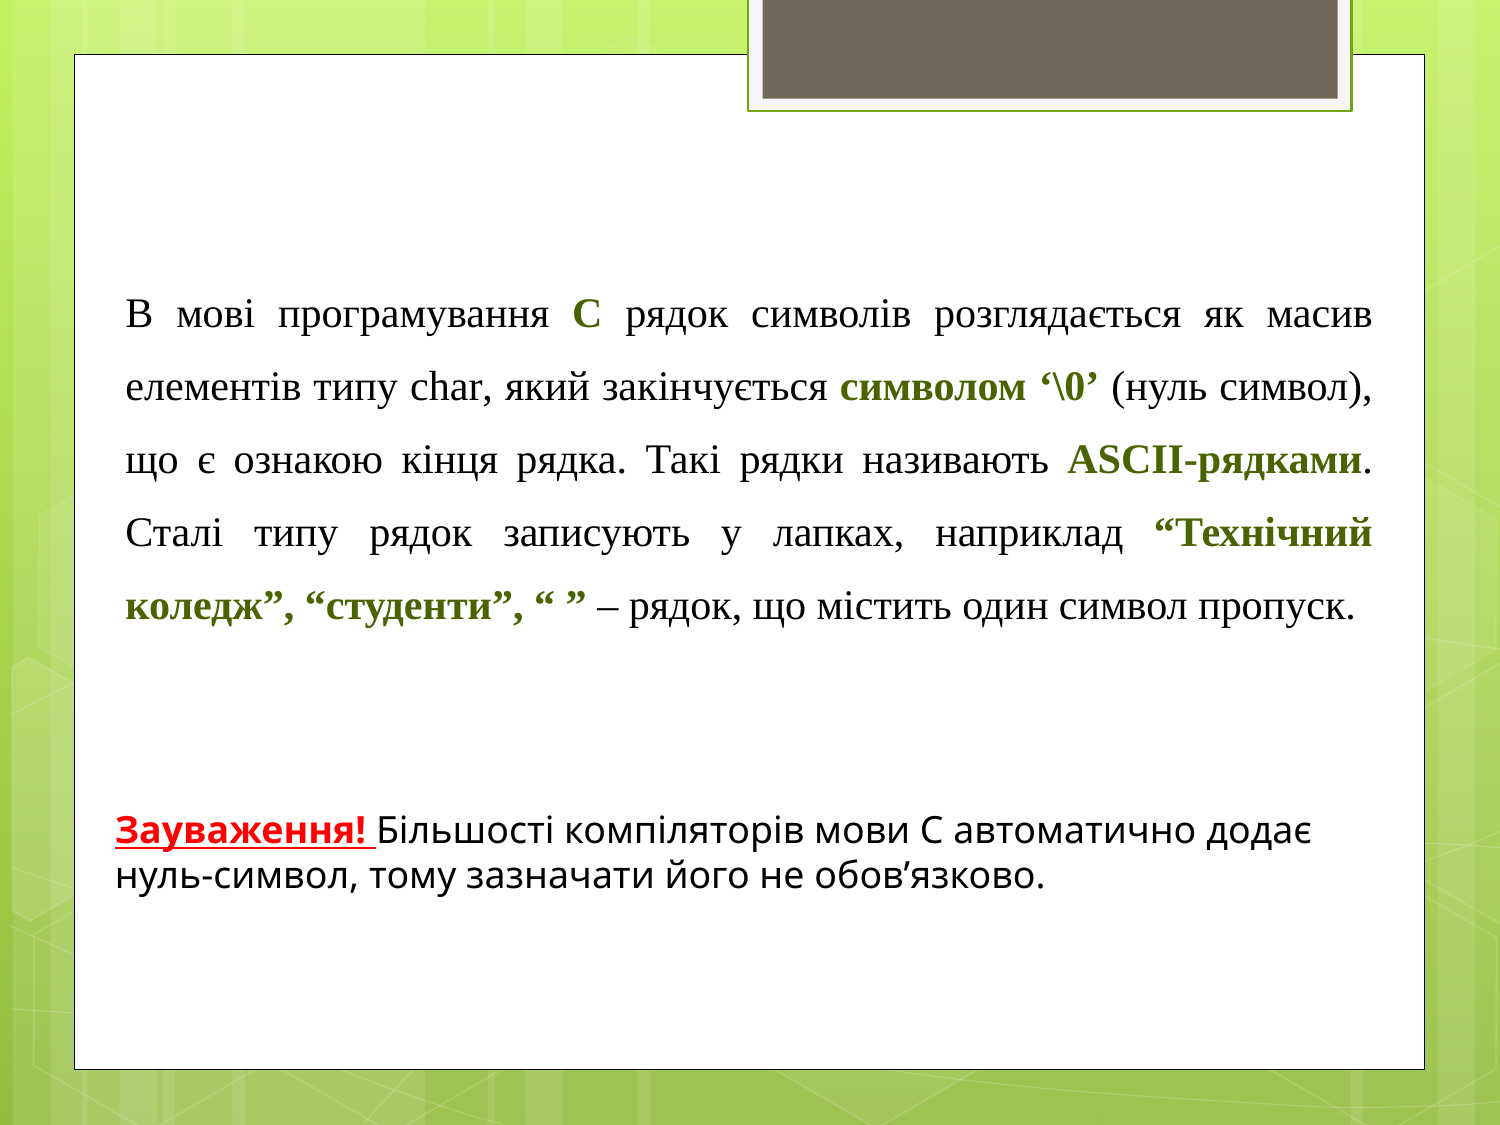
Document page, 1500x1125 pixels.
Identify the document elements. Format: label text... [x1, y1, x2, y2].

list В мові програмування С рядок символів розглядається як масив елементів типу char, який закінчується символом ‘\0’ (нуль символ), що є ознакою кінця рядка. Такі рядки називають ASCII-рядками. Сталі типу рядок записують у лапках, наприклад “Технічний коледж”, “студенти”, “ ” – рядок, що містить один символ пропуск. [100, 255, 1388, 705]
text_box Зауваження! Більшості компіляторів мови С автоматично додає нуль-символ, тому зазначати його не обов’язково. [100, 798, 1367, 904]
